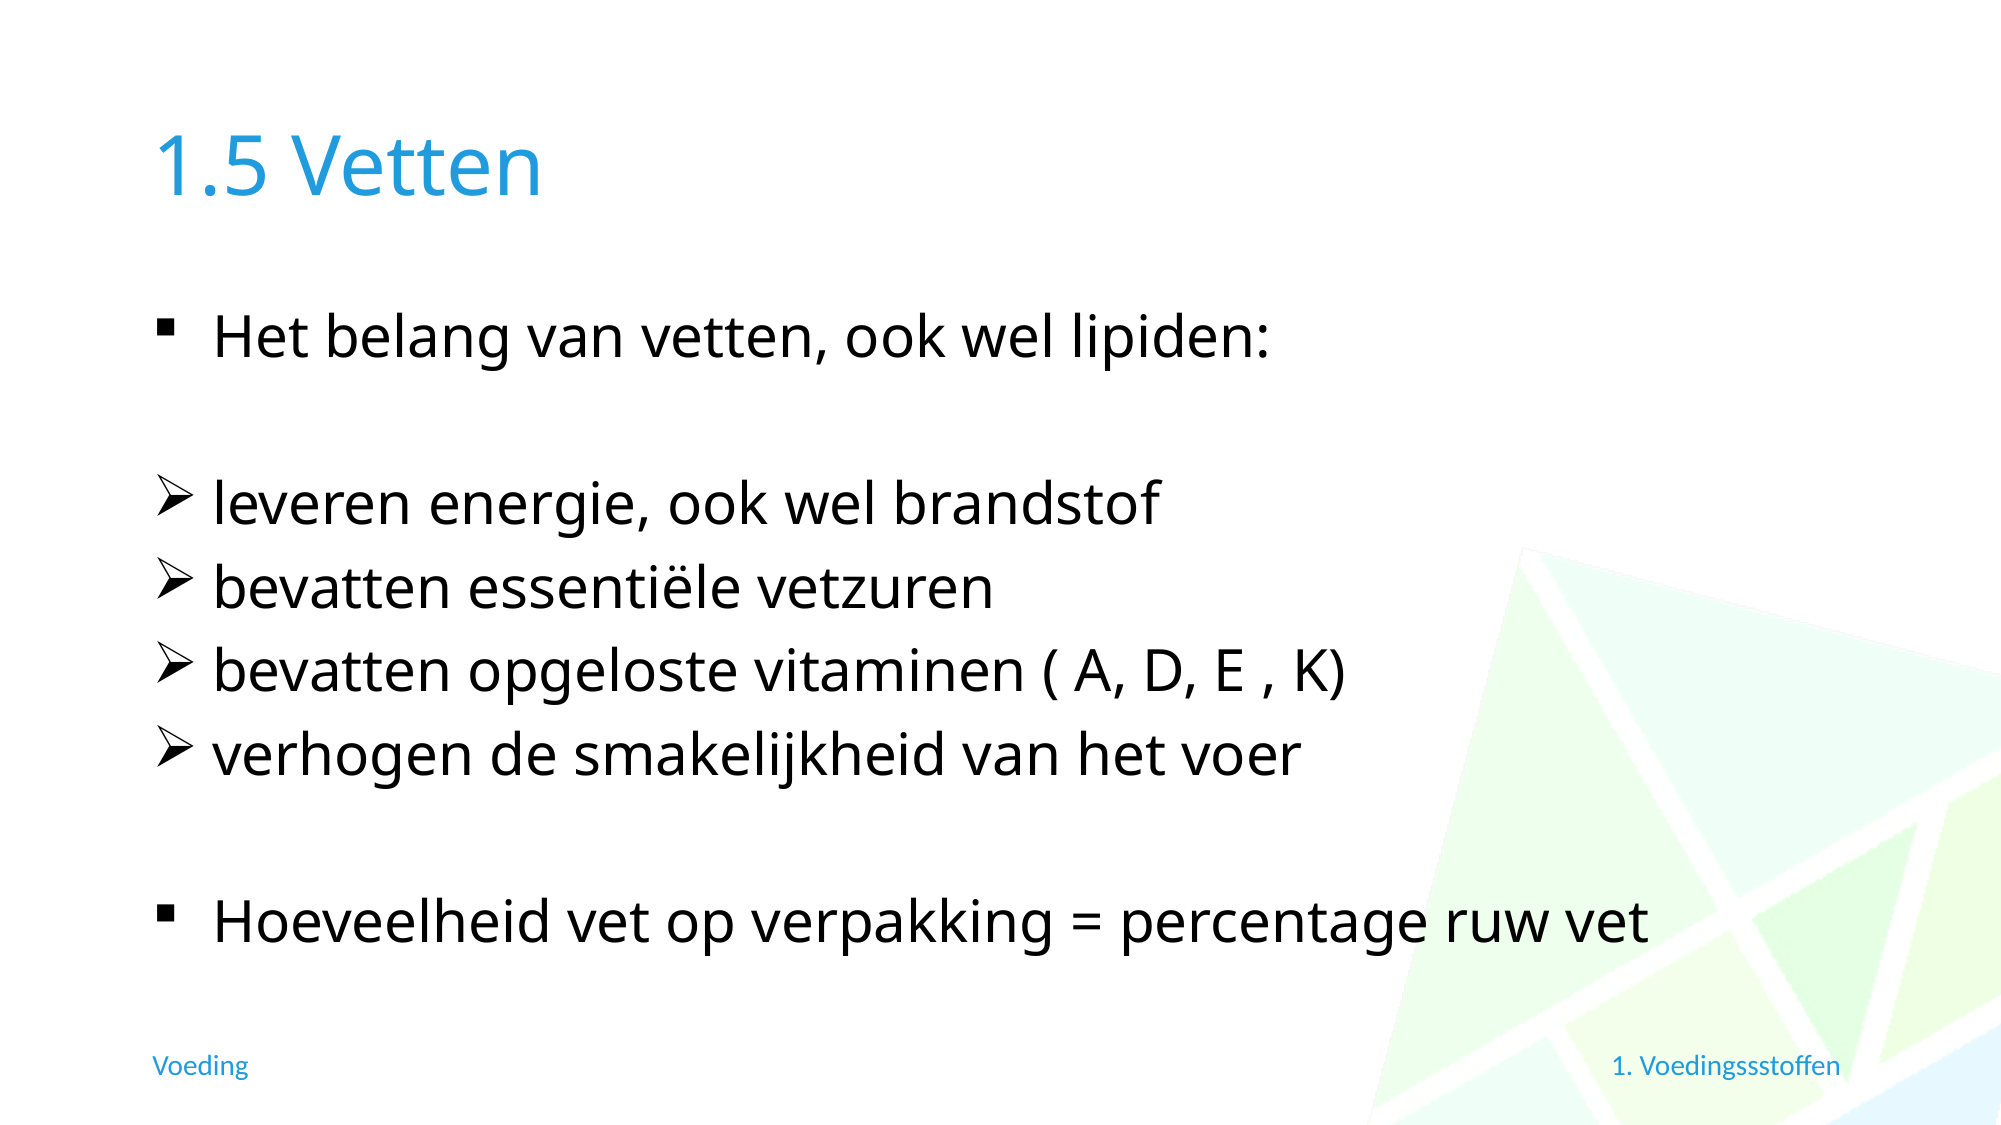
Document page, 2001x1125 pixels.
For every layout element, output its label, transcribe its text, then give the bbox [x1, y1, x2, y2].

title 1.5 Vetten [137, 59, 1863, 278]
list 1. Voedingssstoffen [1412, 1042, 1863, 1103]
list Voeding [137, 1042, 588, 1103]
list Het belang van vetten, ook wel lipiden: leveren energie, ook wel brandstof bevatten essentiële vetzuren bevatten opgeloste vitaminen ( A, D, E , K) verhogen de smakelijkheid van het voer Hoeveelheid vet op verpakking = percentage ruw vet [137, 299, 1863, 1014]
